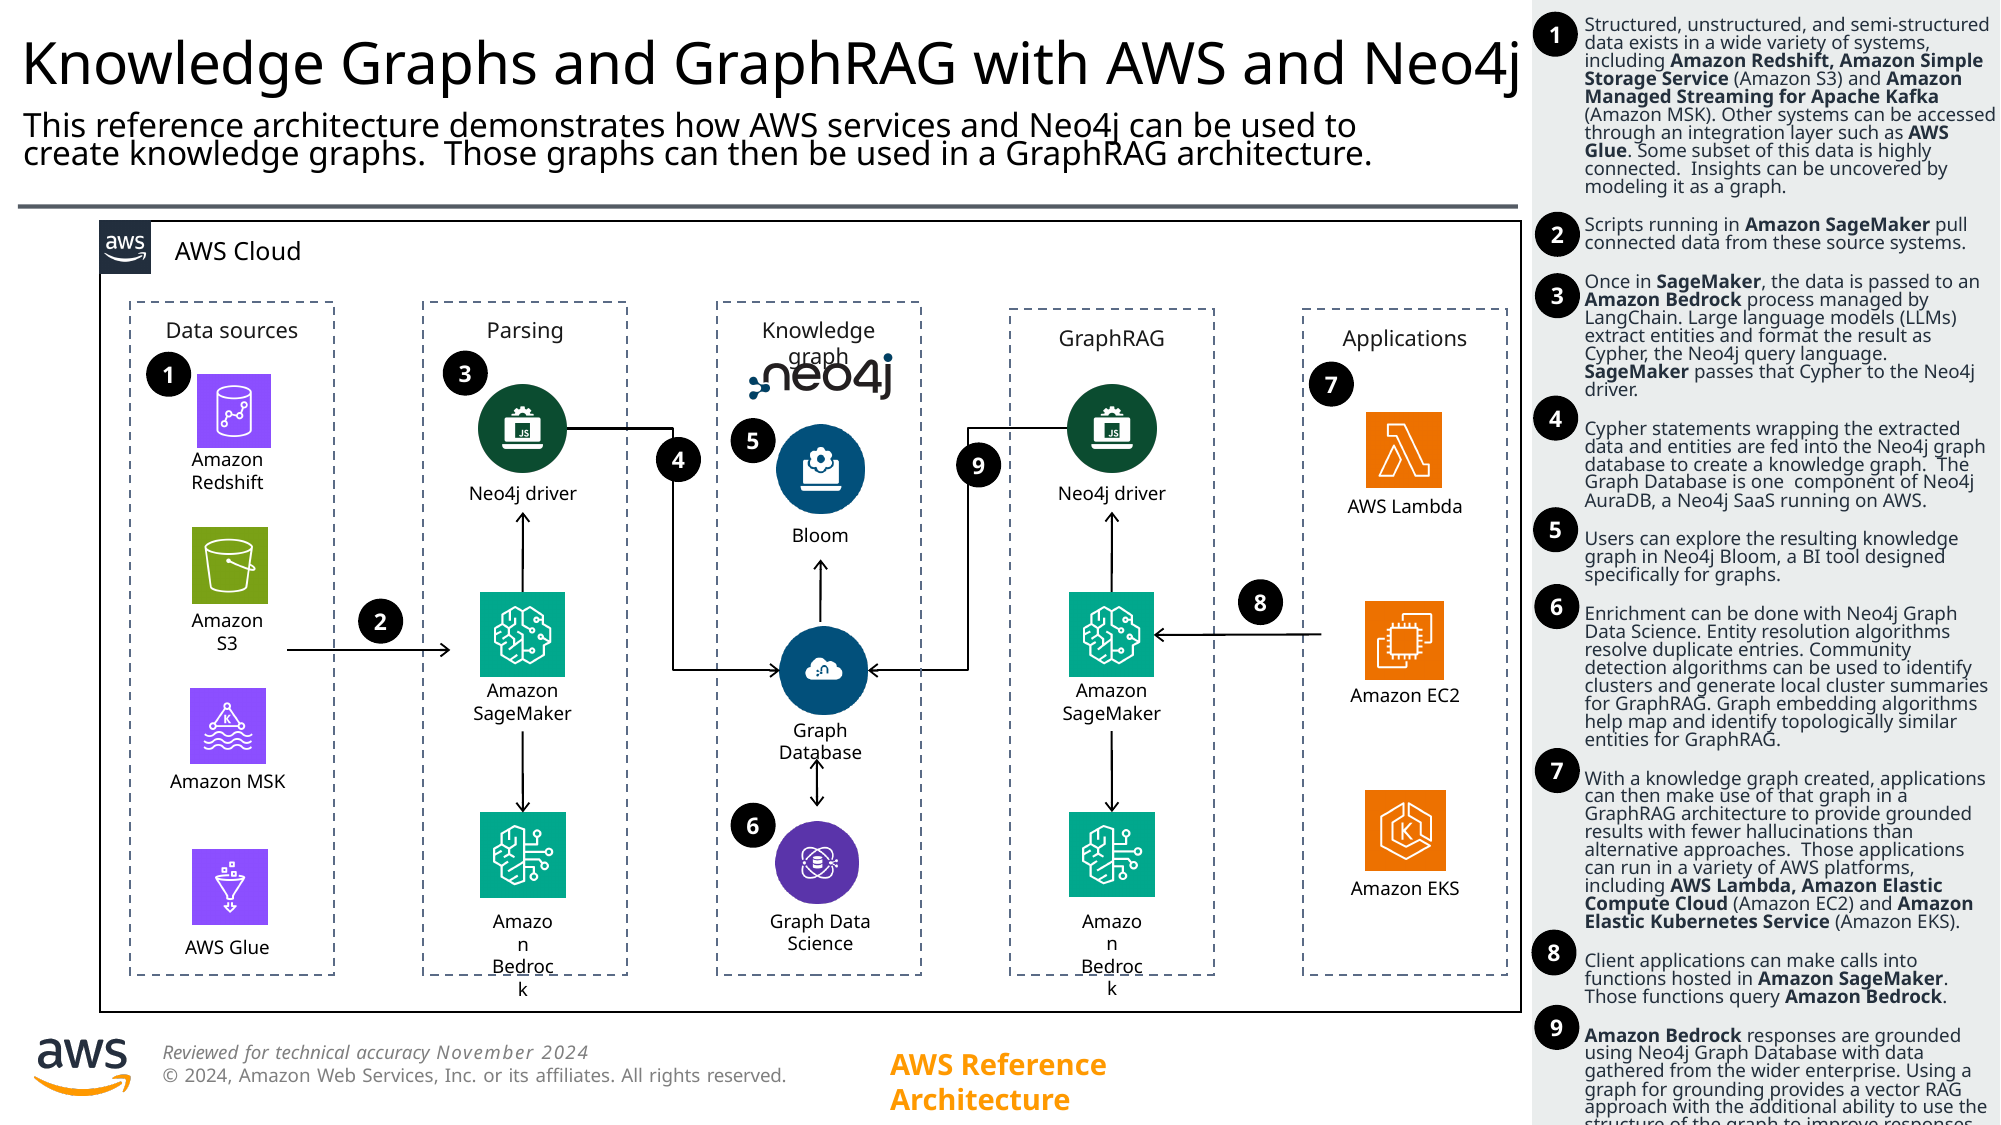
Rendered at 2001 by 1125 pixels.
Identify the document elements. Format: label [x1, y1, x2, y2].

text_box [776, 424, 865, 554]
text_box [163, 849, 292, 967]
text_box [1331, 601, 1479, 715]
text_box [152, 688, 304, 801]
text_box [437, 592, 608, 733]
text_box [1061, 812, 1162, 963]
text_box [1331, 412, 1479, 526]
text_box [17, 0, 2000, 1125]
text_box [472, 812, 573, 963]
text_box [747, 821, 894, 963]
picture [99, 220, 151, 274]
text_box [867, 428, 1068, 671]
text_box [740, 626, 900, 750]
picture [746, 349, 895, 403]
text_box [1026, 384, 1198, 513]
text_box [164, 527, 291, 640]
text_box [437, 384, 609, 513]
text_box [1331, 790, 1479, 908]
text_box [1026, 592, 1197, 732]
text_box [144, 374, 310, 479]
text_box [566, 428, 780, 671]
